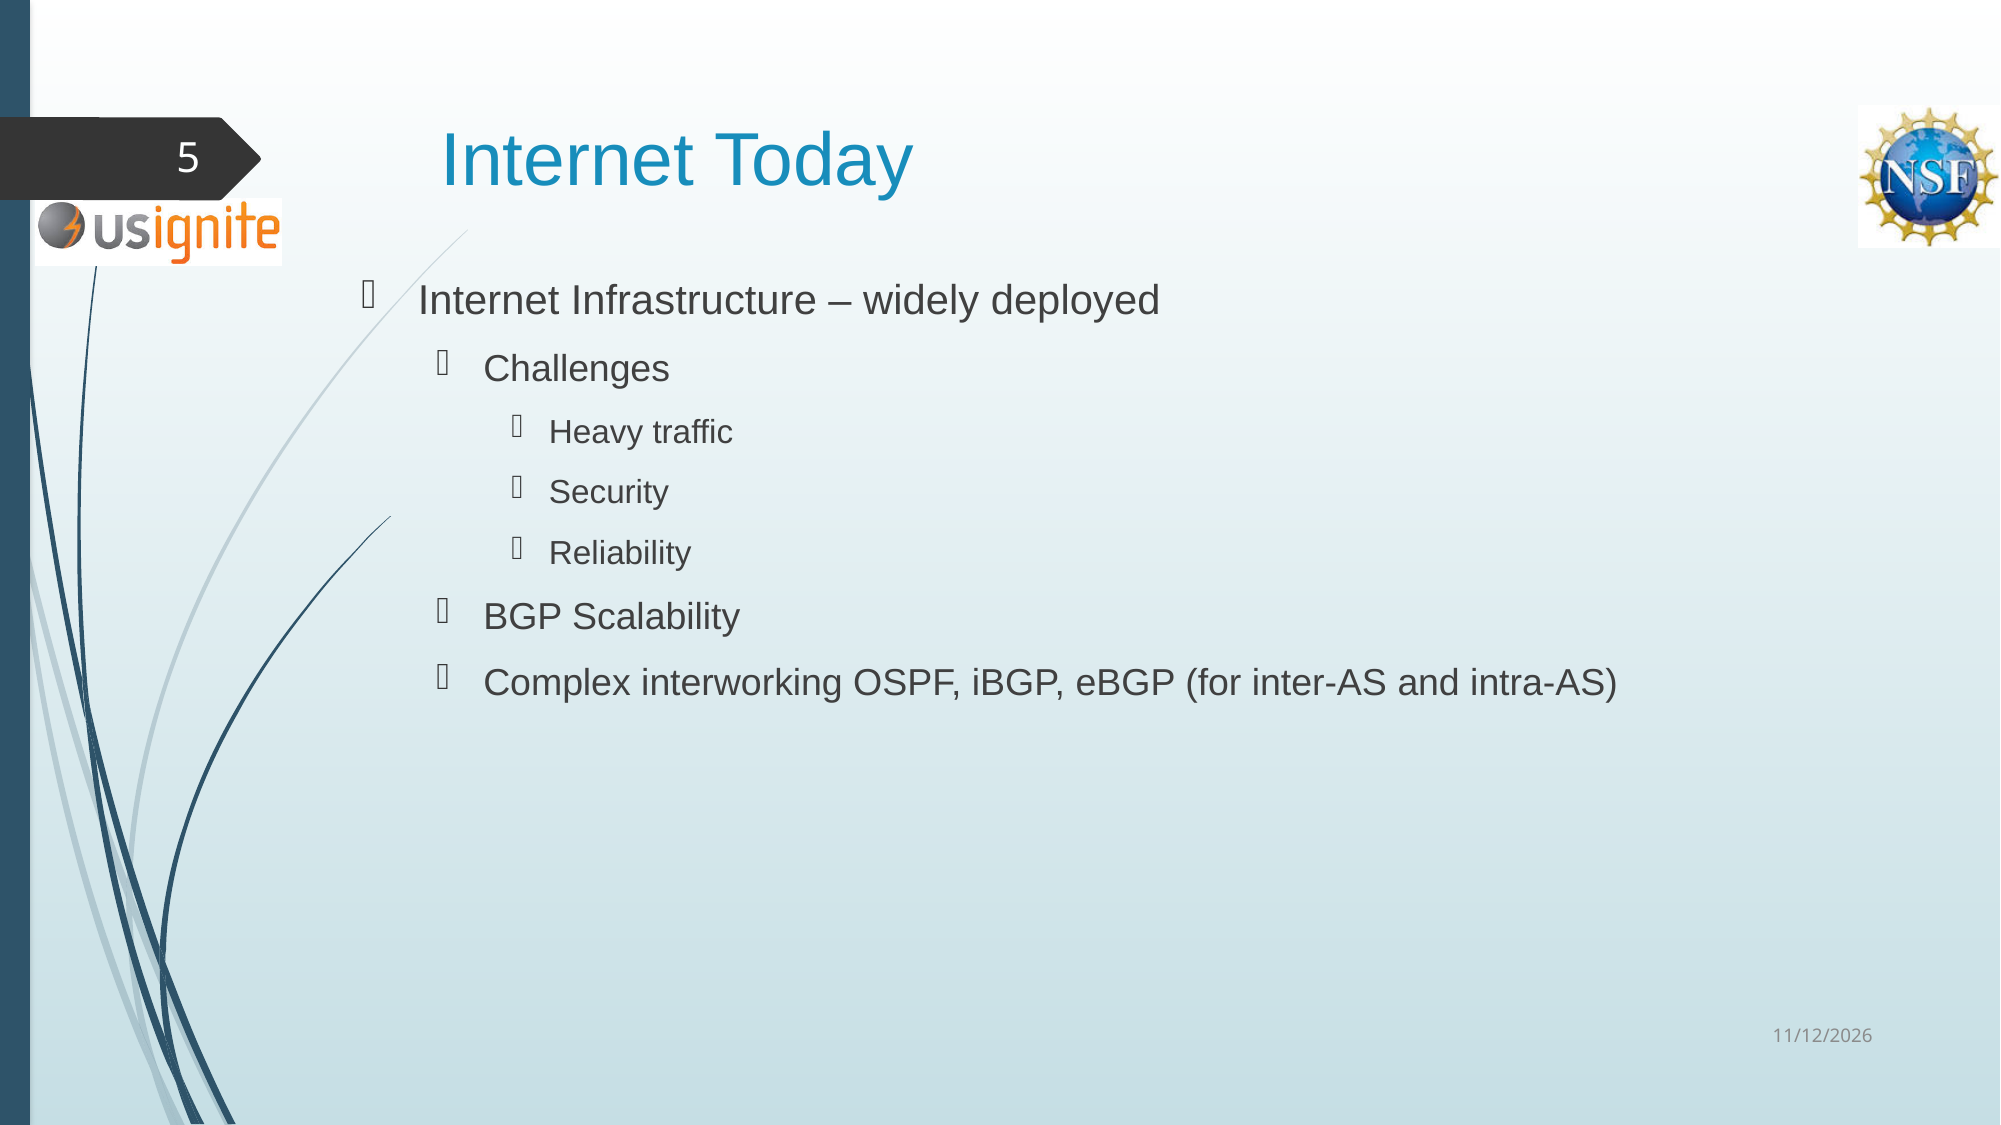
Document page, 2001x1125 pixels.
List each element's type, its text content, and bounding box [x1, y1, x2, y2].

picture [35, 198, 282, 266]
slide_number 5 [87, 129, 216, 190]
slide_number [1699, 1005, 1888, 1067]
picture [1888, 105, 2000, 248]
list Internet Infrastructure – widely deployed Challenges Heavy traffic Security Reliability BGP Scalability Complex interworking OSPF, iBGP, eBGP (for inter-AS and intra-AS) [346, 265, 1809, 766]
title Internet Today [425, 102, 1888, 313]
